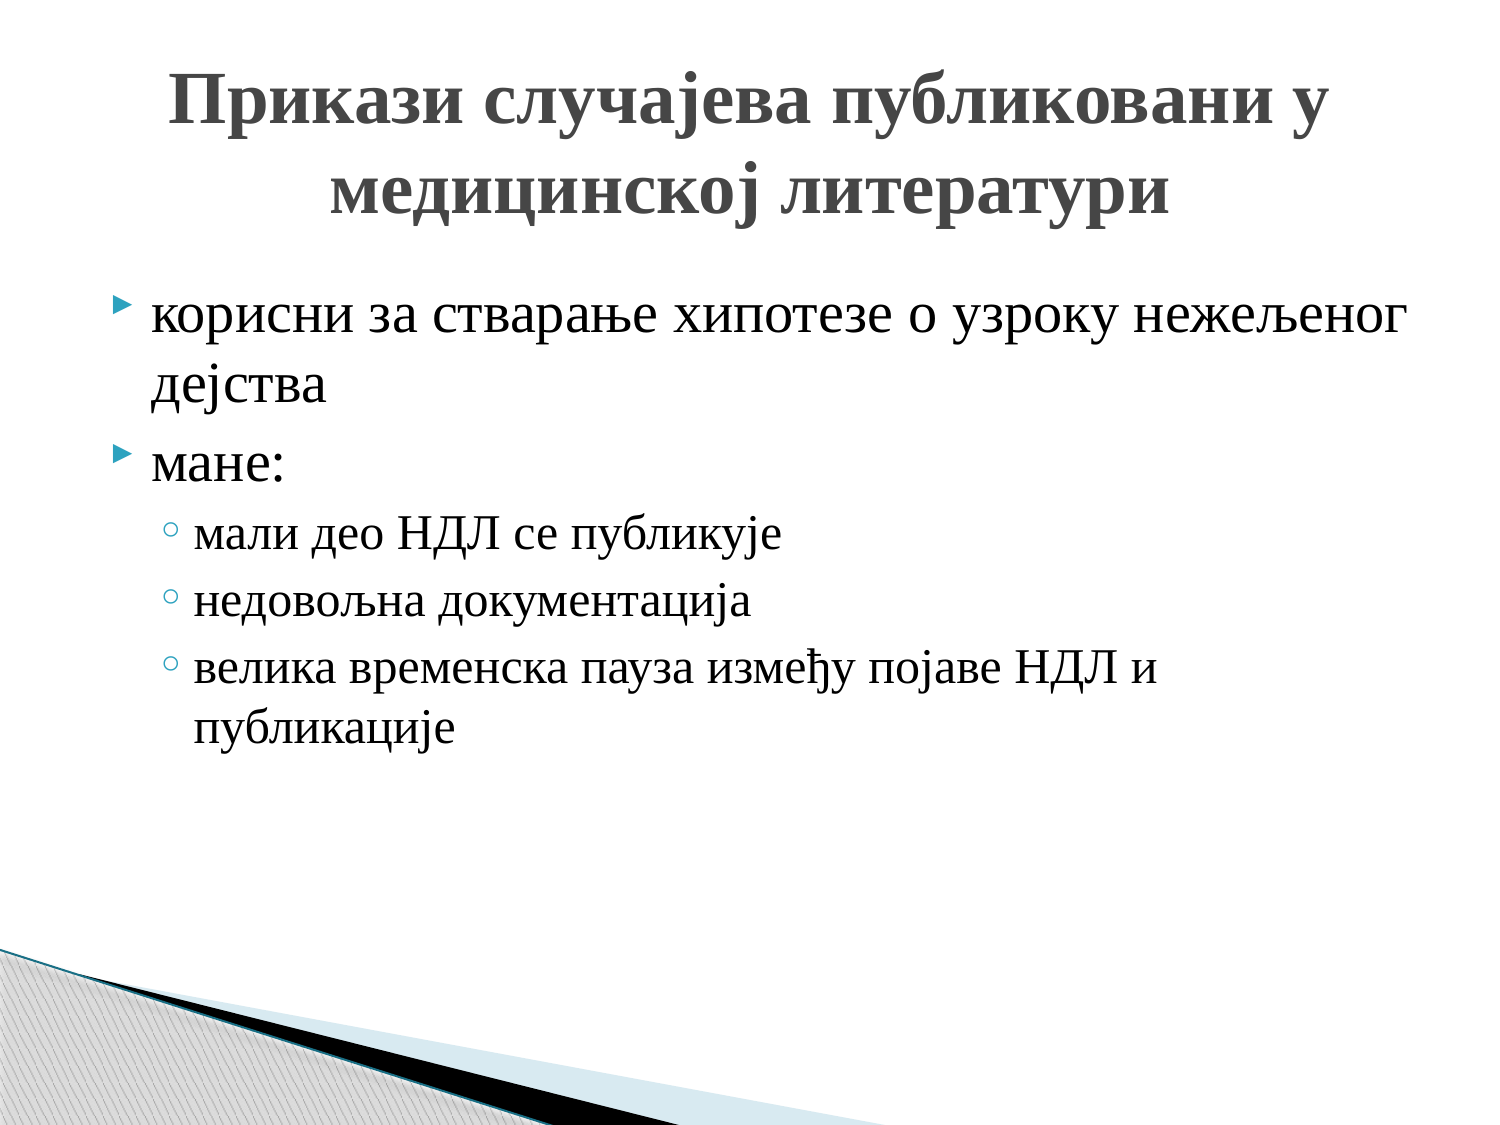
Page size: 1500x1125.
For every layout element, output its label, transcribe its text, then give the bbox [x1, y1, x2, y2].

list корисни за стварање хипотезе о узроку нежељеног дејства мане: мали део НДЛ се публикује недовољна документација велика временска пауза између појаве НДЛ и публикације [76, 267, 1427, 1010]
title Прикази случајева публиковани у медицинској литератури [75, 45, 1425, 233]
